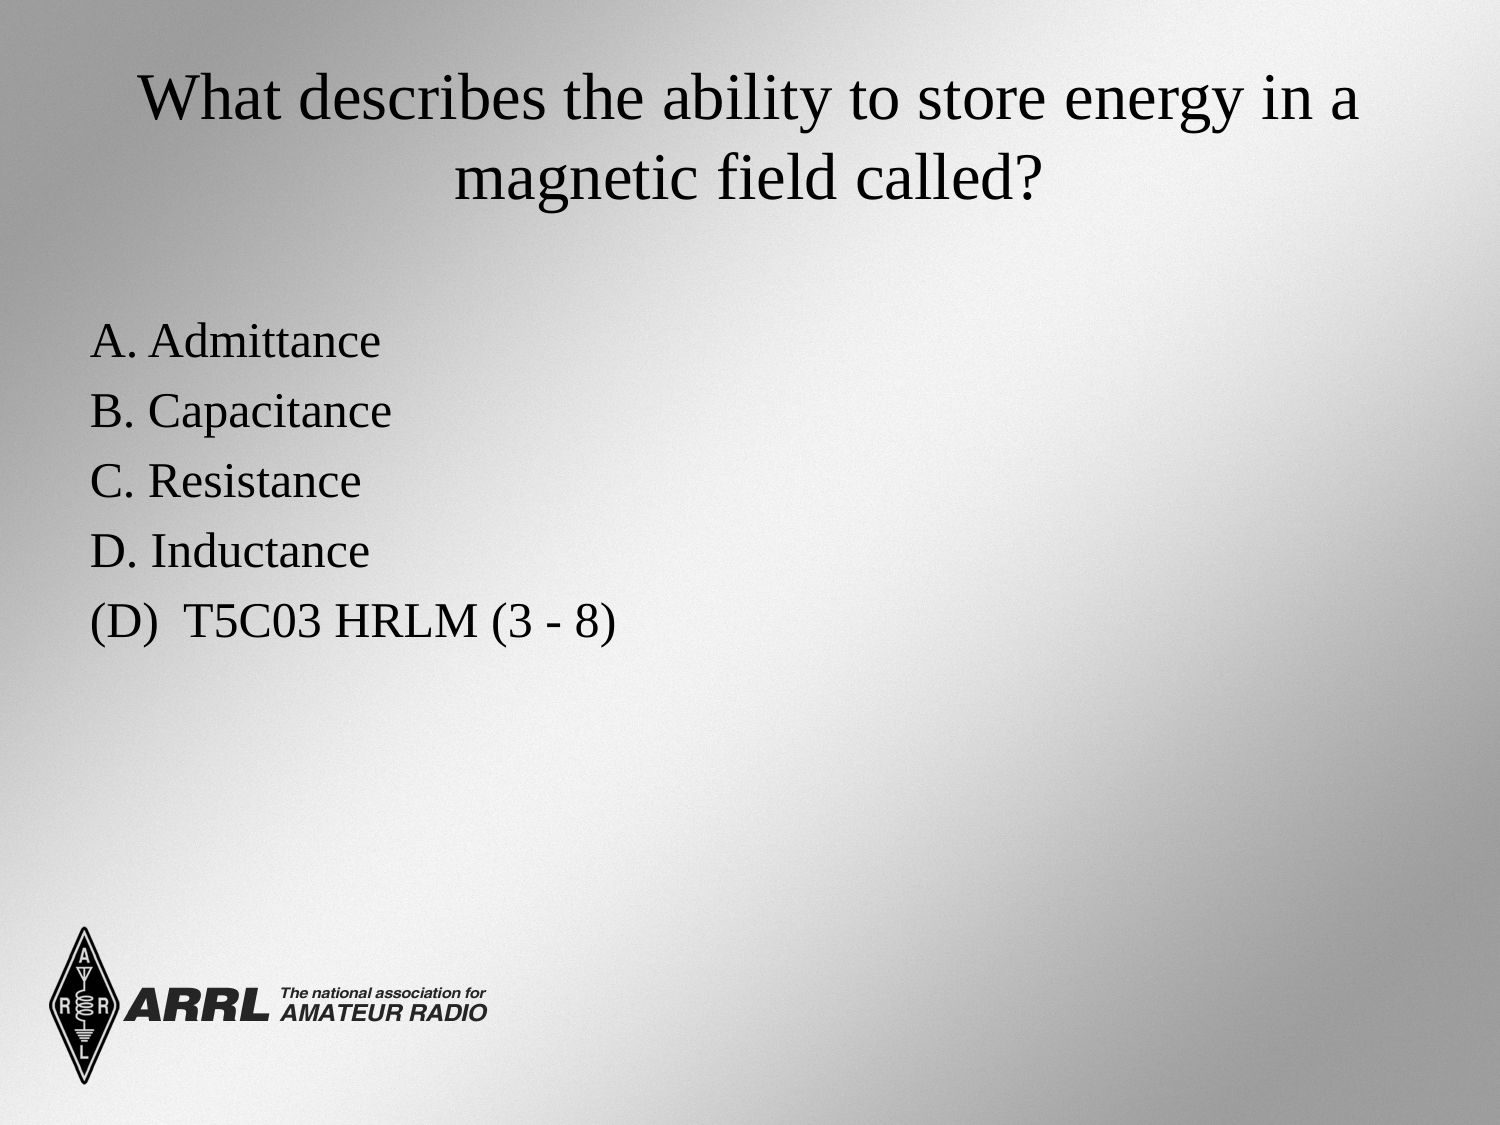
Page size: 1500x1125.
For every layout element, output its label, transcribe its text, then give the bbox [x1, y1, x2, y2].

title What describes the ability to store energy in a magnetic field called? [75, 45, 1425, 233]
picture [0, 0, 1500, 1125]
list A. Admittance B. Capacitance C. Resistance D. Inductance (D) T5C03 HRLM (3 - 8) [75, 299, 1425, 1005]
